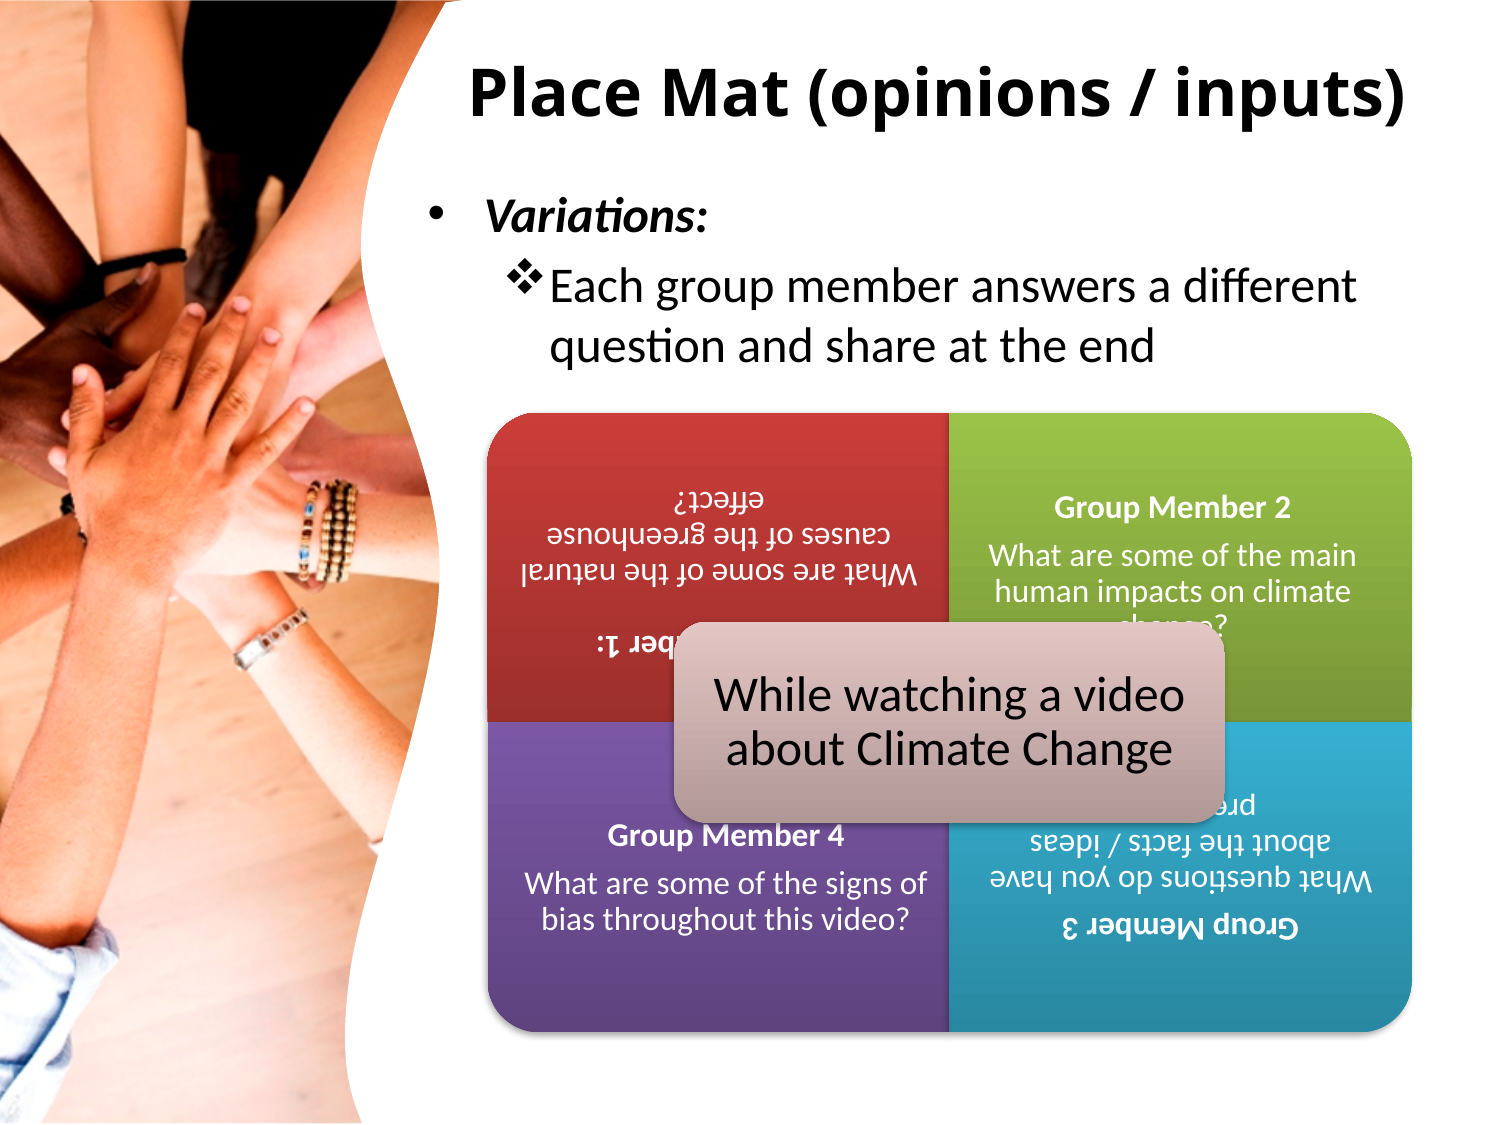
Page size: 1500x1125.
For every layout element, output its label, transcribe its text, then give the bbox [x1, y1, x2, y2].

title Place Mat (opinions / inputs) [450, 24, 1425, 155]
picture [0, 0, 456, 1125]
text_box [487, 412, 1412, 1033]
list Variations: Each group member answers a different question and share at the end [412, 174, 1475, 400]
